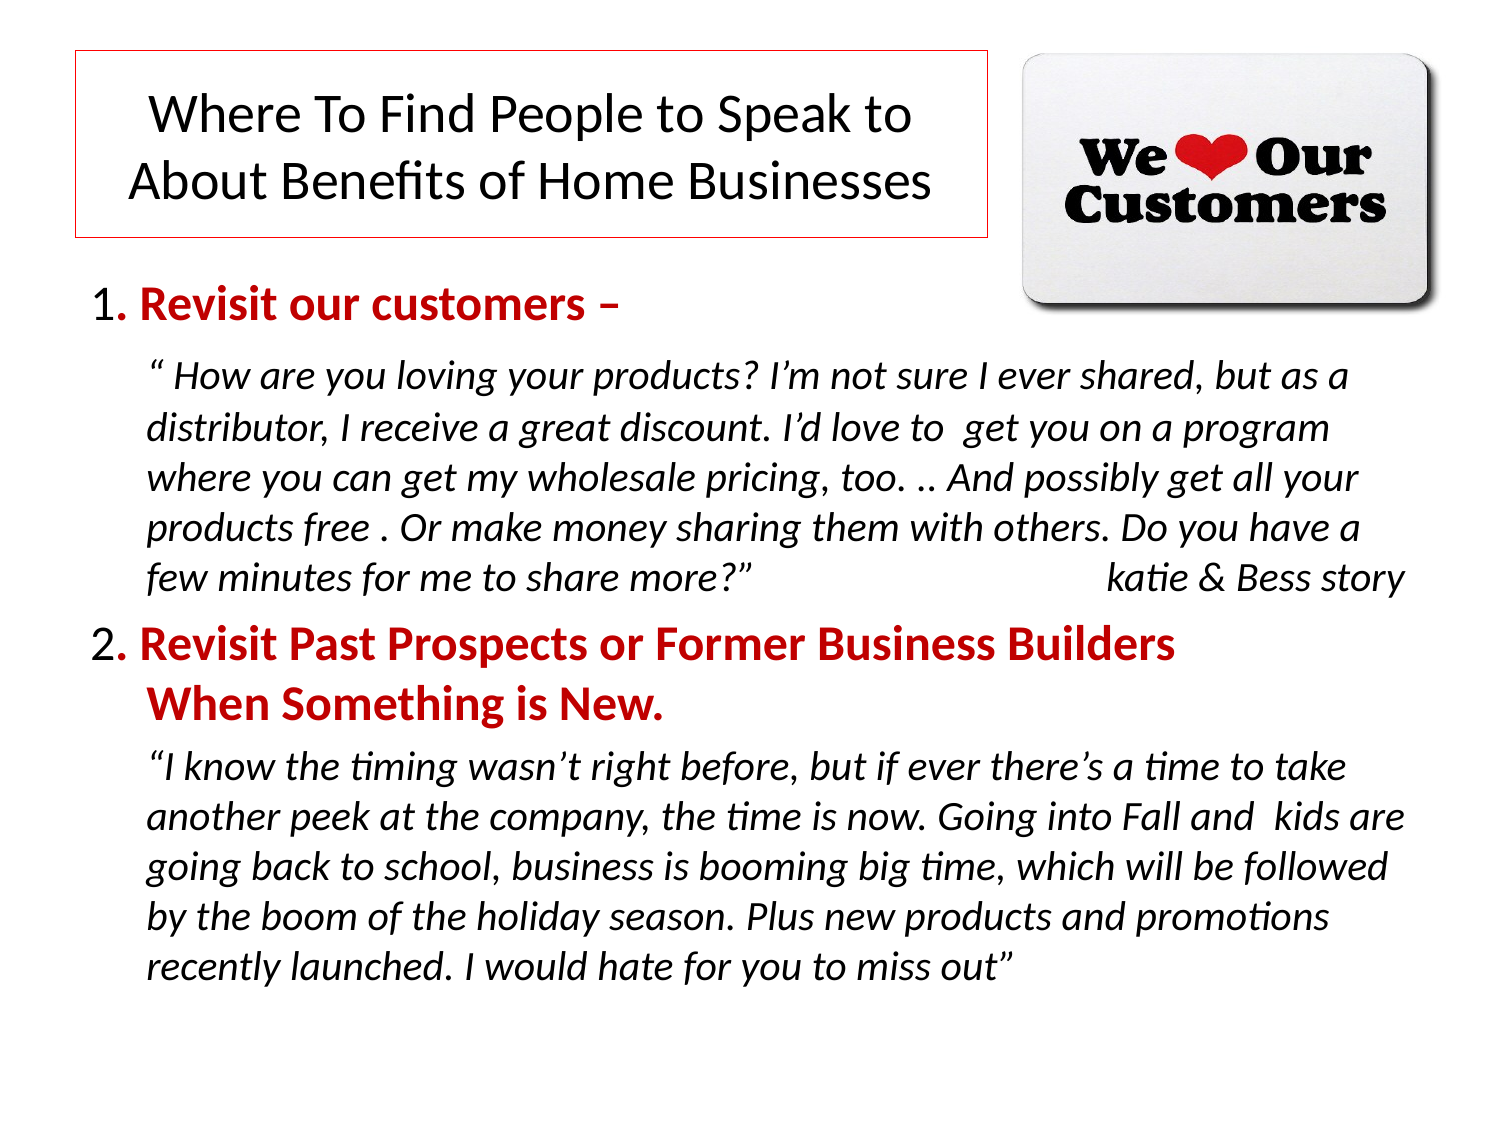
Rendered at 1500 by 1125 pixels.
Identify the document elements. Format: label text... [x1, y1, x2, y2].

picture [987, 0, 1463, 351]
title Where To Find People to Speak to About Benefits of Home Businesses [75, 50, 982, 238]
list 1. Revisit our customers – “ How are you loving your products? I’m not sure I ever shared, but as a distributor, I receive a great discount. I’d love to get you on a program where you can get my wholesale pricing, too. .. And possibly get all your products free . Or make money sharing them with others. Do you have a few minutes for me to share more?” katie & Bess story 2. Revisit Past Prospects or Former Business Builders When Something is New. “I know the timing wasn’t right before, but if ever there’s a time to take another peek at the company, the time is now. Going into Fall and kids are going back to school, business is booming big time, which will be followed by the boom of the holiday season. Plus new products and promotions recently launched. I would hate for you to miss out” [75, 262, 1425, 1068]
